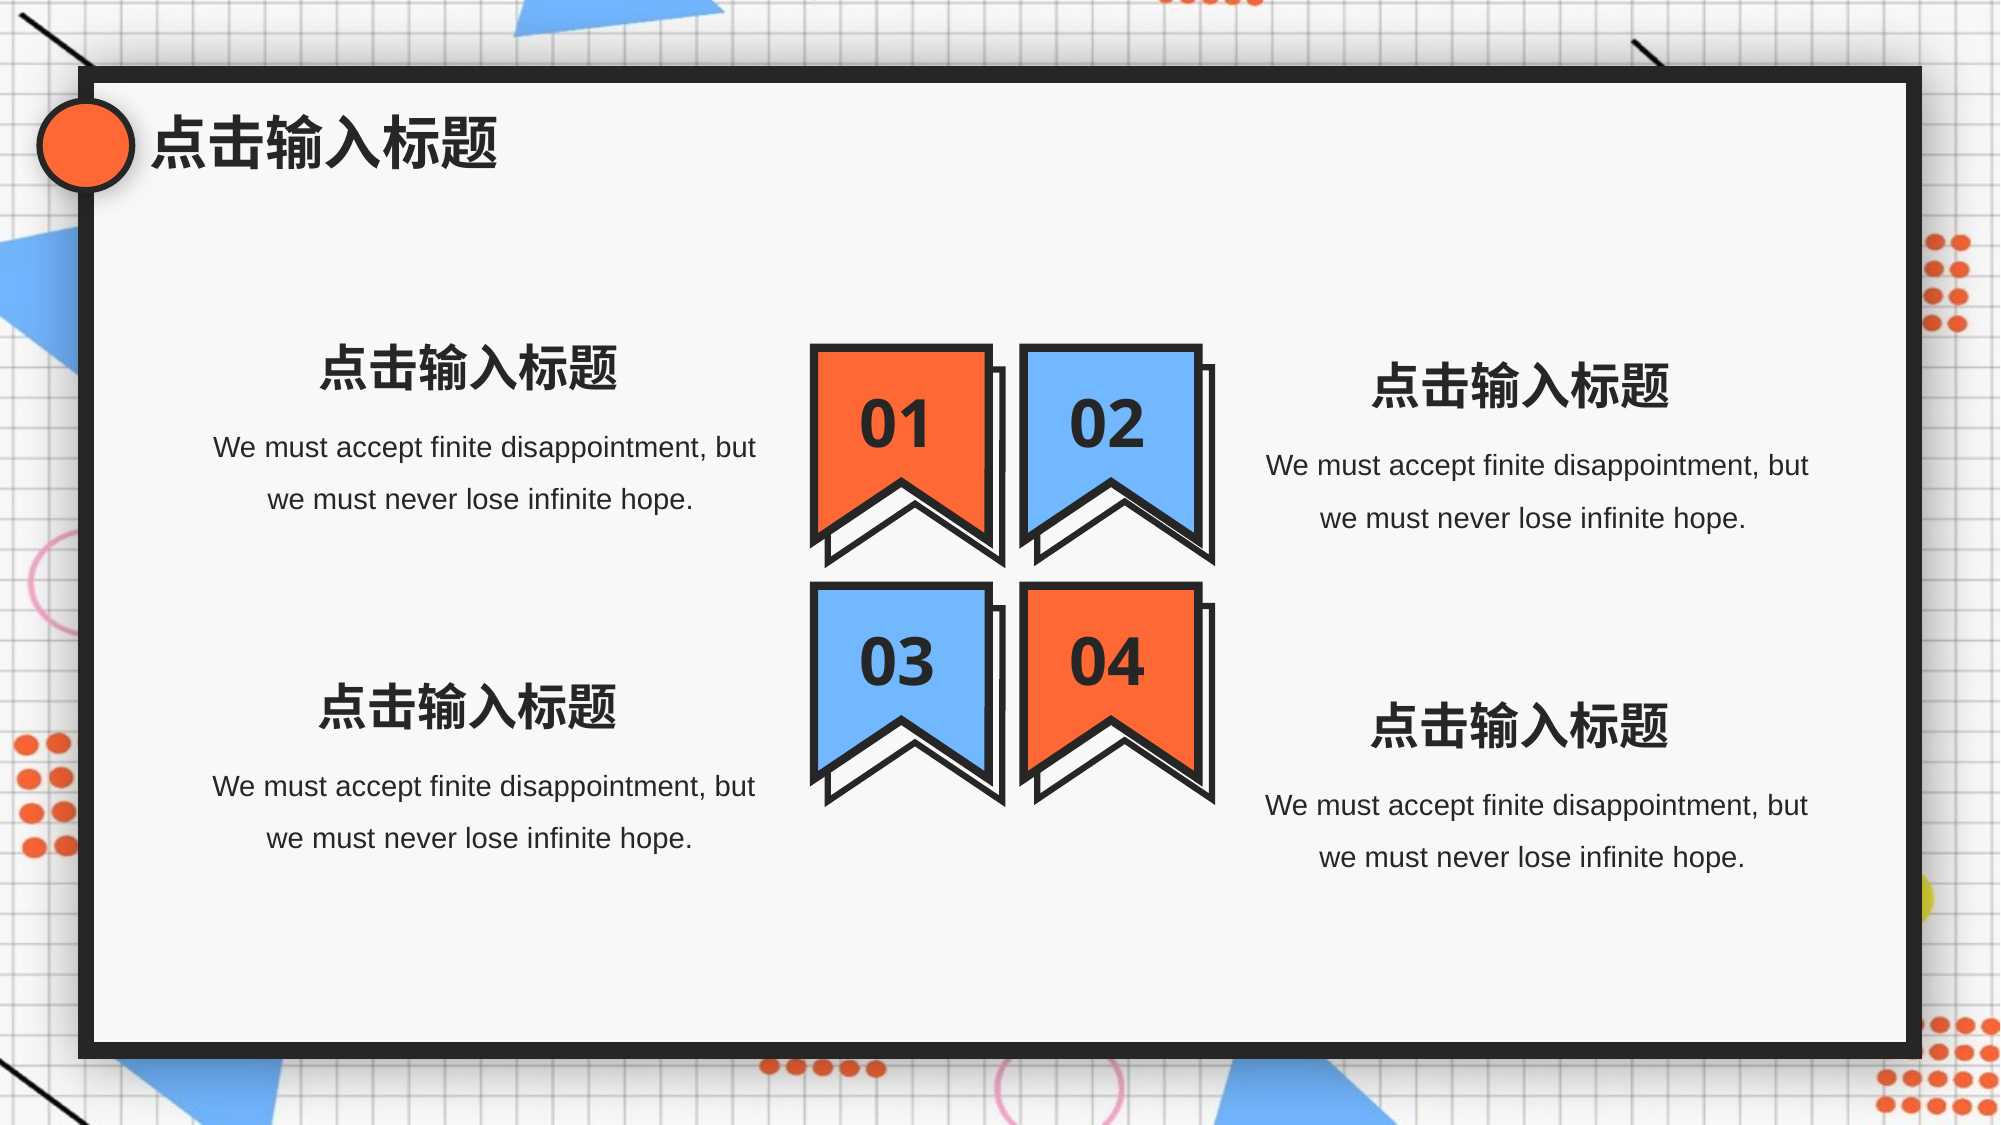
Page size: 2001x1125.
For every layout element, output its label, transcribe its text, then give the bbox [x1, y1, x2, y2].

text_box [813, 347, 1213, 802]
text_box We must accept finite disappointment, but we must never lose infinite hope. [1246, 760, 1827, 881]
text_box We must accept finite disappointment, but we must never lose infinite hope. [195, 403, 776, 523]
text_box 点击输入标题 [1355, 686, 1685, 762]
text_box 点击输入标题 [303, 328, 634, 404]
text_box [85, 73, 1915, 1051]
picture [0, 0, 2001, 1125]
text_box We must accept finite disappointment, but we must never lose infinite hope. [1247, 421, 1828, 542]
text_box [39, 99, 516, 191]
text_box 点击输入标题 [302, 668, 633, 743]
text_box We must accept finite disappointment, but we must never lose infinite hope. [194, 742, 775, 862]
text_box 点击输入标题 [1356, 347, 1686, 423]
